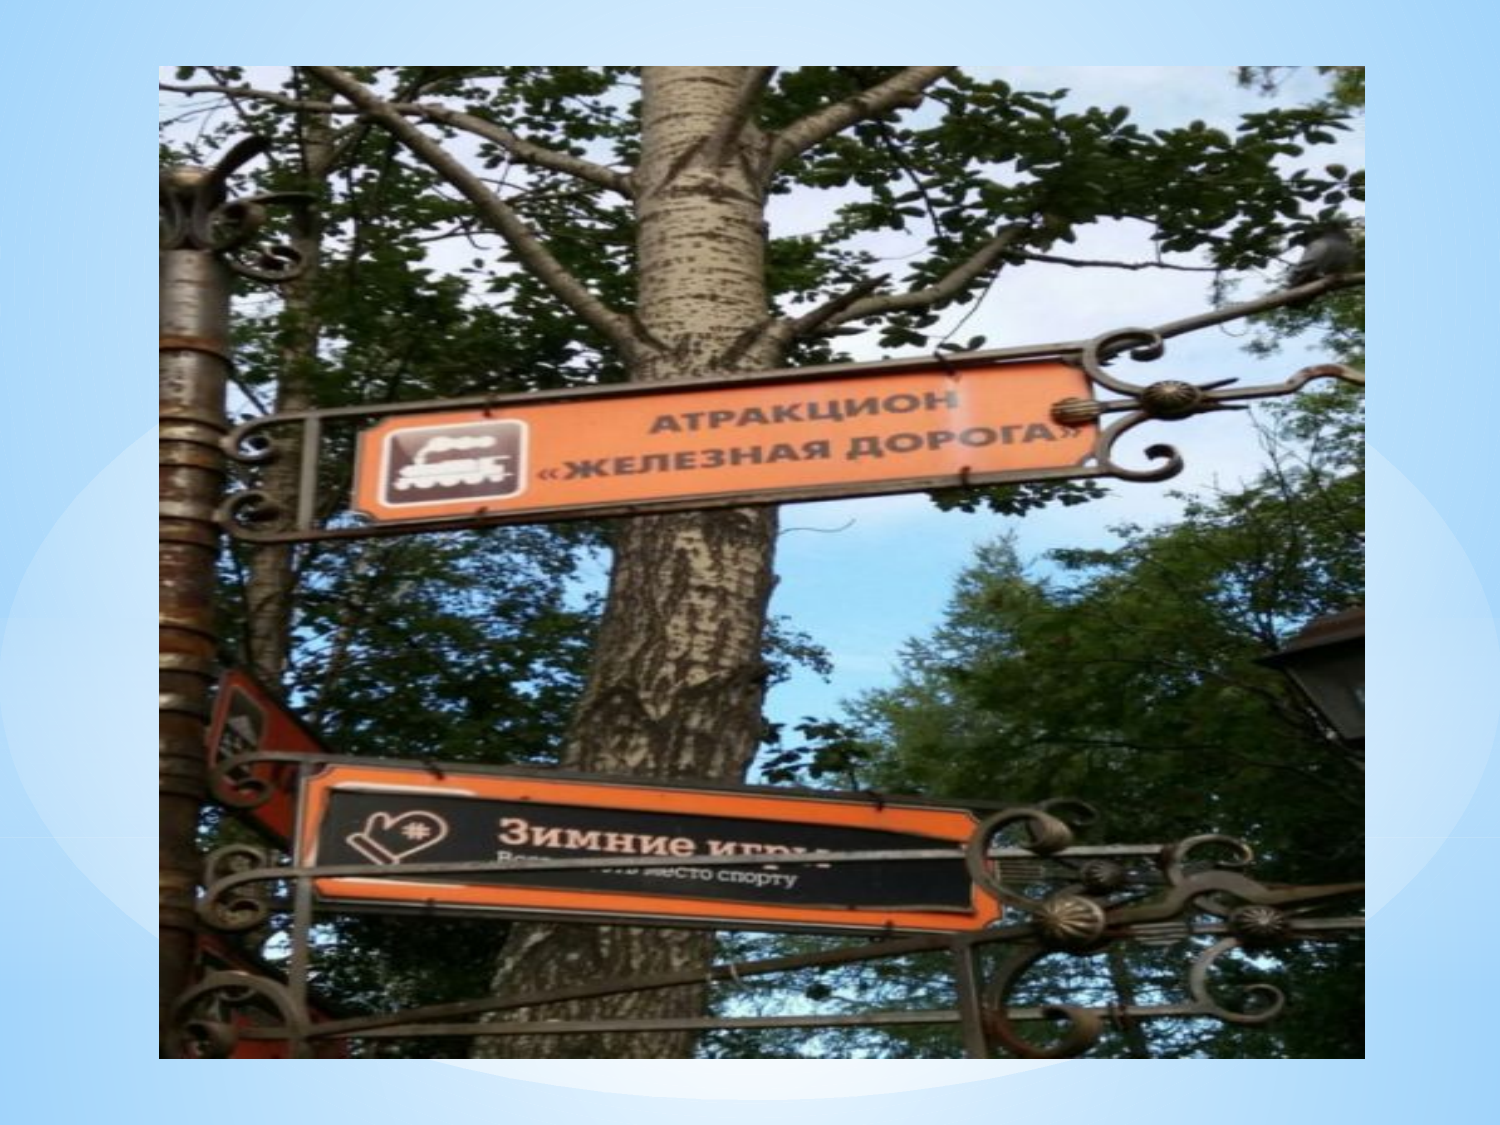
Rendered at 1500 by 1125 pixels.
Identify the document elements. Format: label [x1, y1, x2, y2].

picture [159, 66, 1365, 1059]
